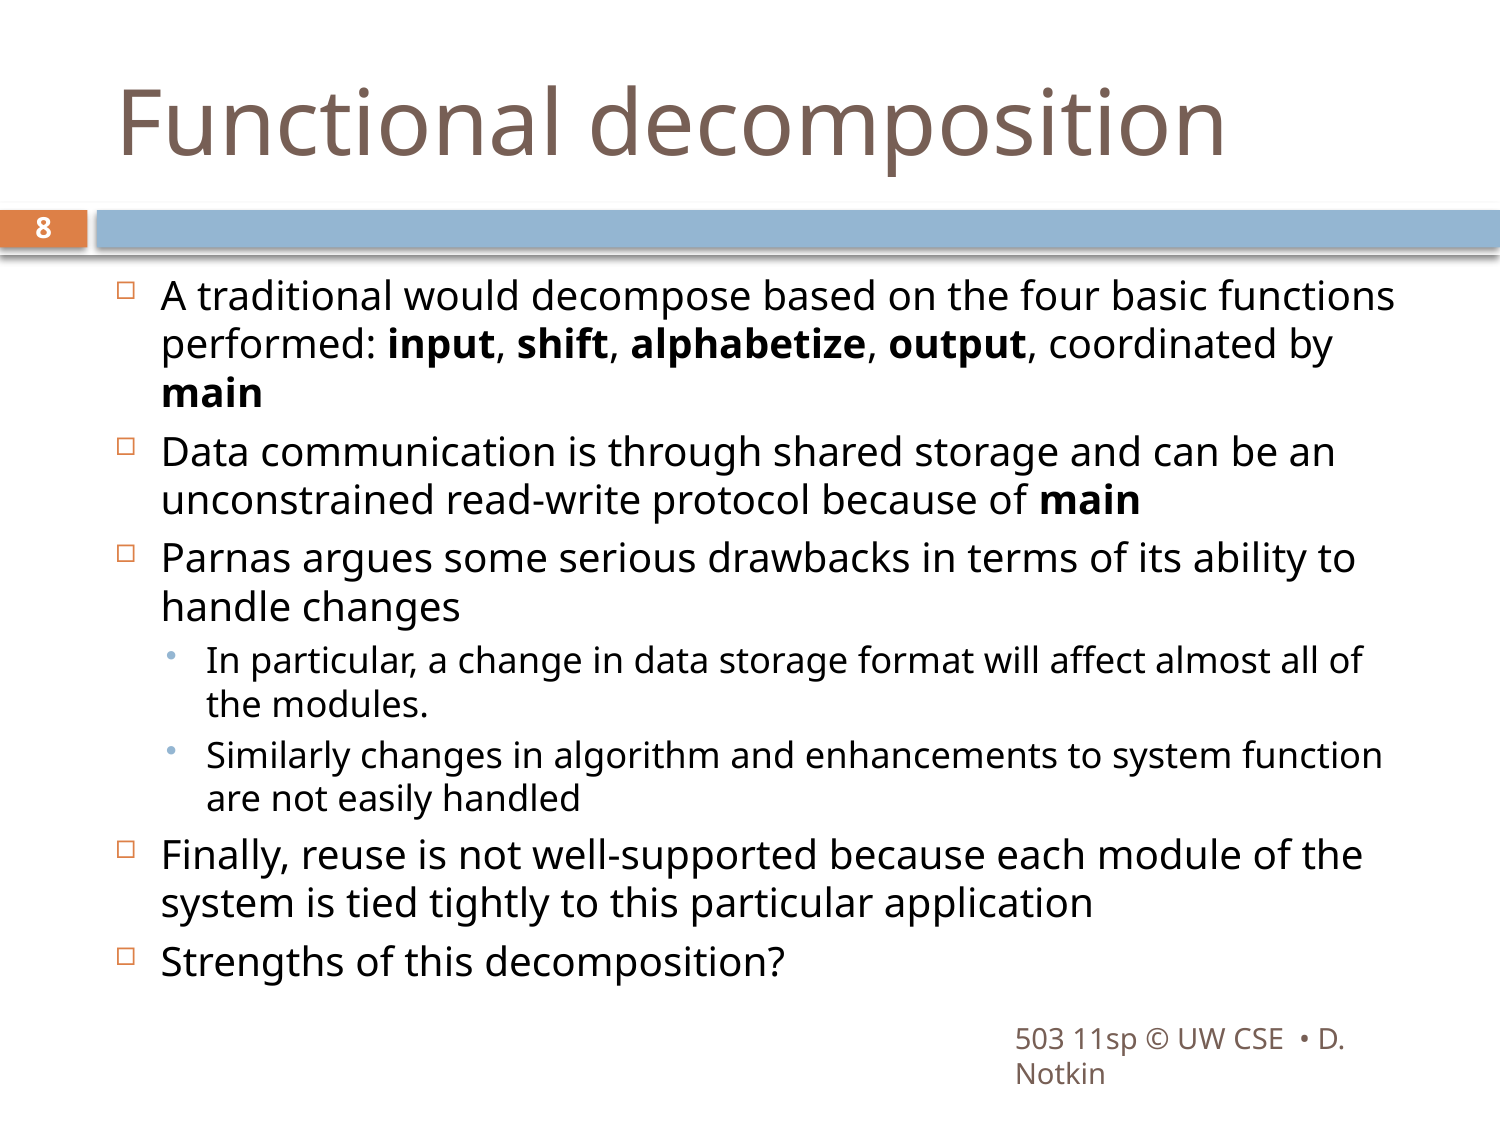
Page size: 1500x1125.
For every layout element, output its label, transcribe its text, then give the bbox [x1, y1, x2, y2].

slide_number 503 11sp © UW CSE • D. Notkin [999, 1025, 1438, 1085]
title Functional decomposition [100, 37, 1438, 200]
slide_number 8 [0, 208, 88, 249]
list A traditional would decompose based on the four basic functions performed: input, shift, alphabetize, output, coordinated by main Data communication is through shared storage and can be an unconstrained read-write protocol because of main Parnas argues some serious drawbacks in terms of its ability to handle changes In particular, a change in data storage format will affect almost all of the modules. Similarly changes in algorithm and enhancements to system function are not easily handled Finally, reuse is not well-supported because each module of the system is tied tightly to this particular application Strengths of this decomposition? [100, 262, 1438, 1000]
